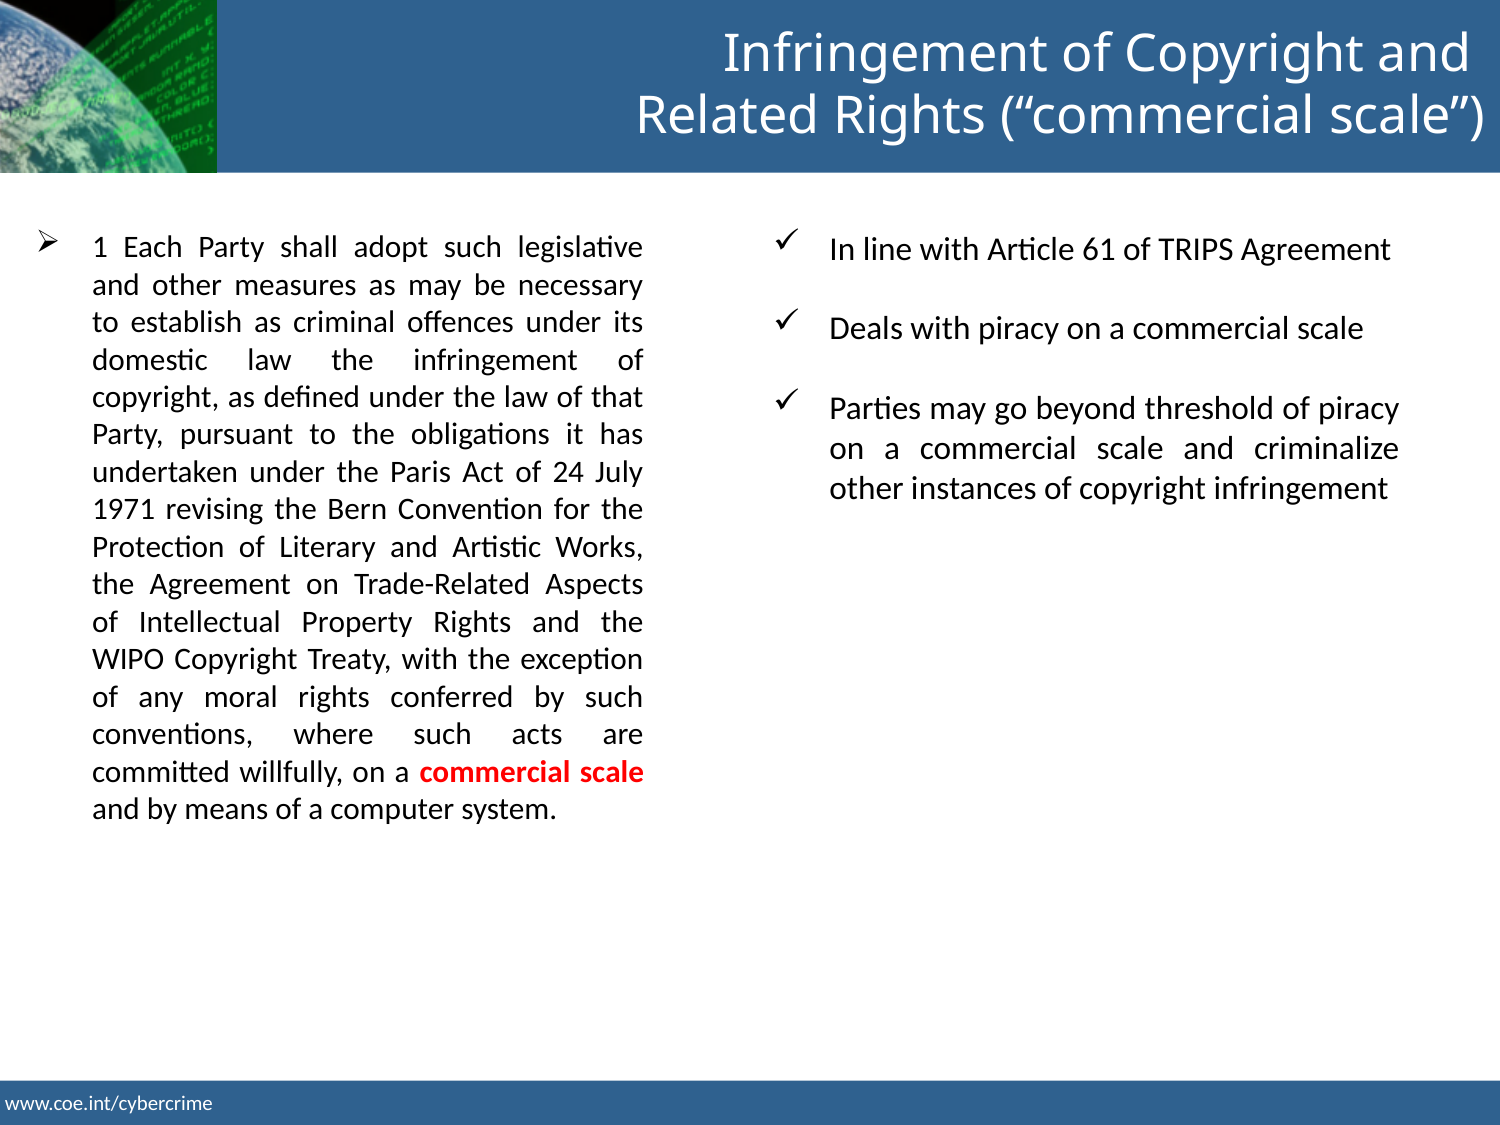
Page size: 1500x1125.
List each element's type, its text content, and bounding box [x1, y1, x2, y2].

text_box Infringement of Copyright and Related Rights (“commercial scale”) [247, 11, 1500, 152]
picture [0, 0, 217, 173]
text_box In line with Article 61 of TRIPS Agreement Deals with piracy on a commercial scale Parties may go beyond threshold of piracy on a commercial scale and criminalize other instances of copyright infringement [758, 219, 1415, 514]
text_box 1 Each Party shall adopt such legislative and other measures as may be necessary to establish as criminal offences under its domestic law the infringement of copyright, as defined under the law of that Party, pursuant to the obligations it has undertaken under the Paris Act of 24 July 1971 revising the Bern Convention for the Protection of Literary and Artistic Works, the Agreement on Trade-Related Aspects of Intellectual Property Rights and the WIPO Copyright Treaty, with the exception of any moral rights conferred by such conventions, where such acts are committed willfully, on a commercial scale and by means of a computer system. [21, 219, 660, 834]
